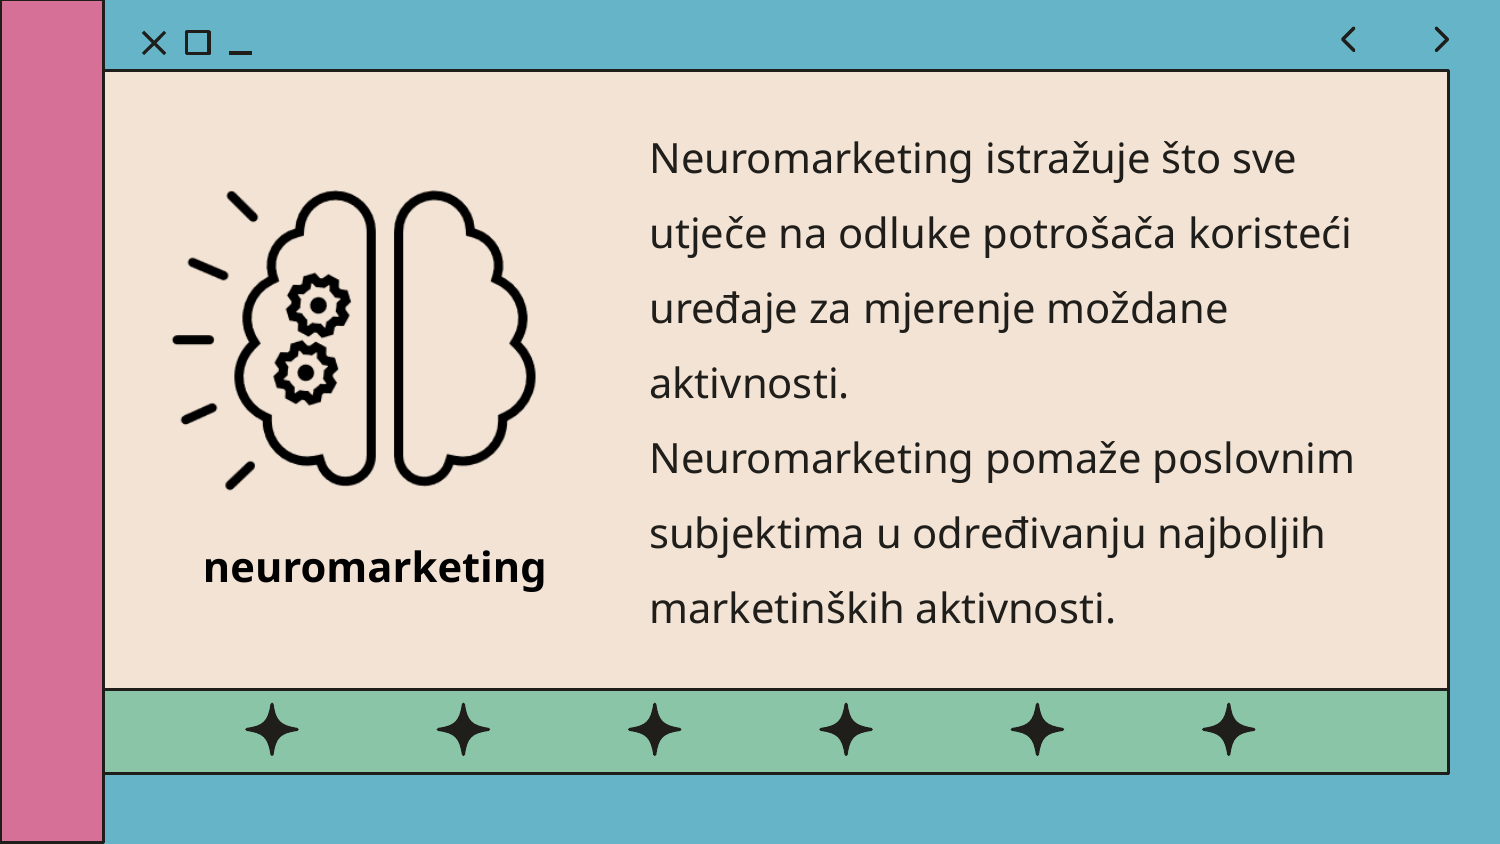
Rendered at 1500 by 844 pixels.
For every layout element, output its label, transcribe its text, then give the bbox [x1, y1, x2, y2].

text_box [1342, 27, 1355, 52]
text_box [1435, 27, 1449, 52]
text_box neuromarketing [135, 533, 615, 598]
picture [166, 122, 604, 561]
subtitle Neuromarketing istražuje što sve utječe na odluke potrošača koristeći uređaje za mjerenje moždane aktivnosti. Neuromarketing pomaže poslovnim subjektima u određivanju najboljih marketinških aktivnosti. [634, 217, 1394, 521]
